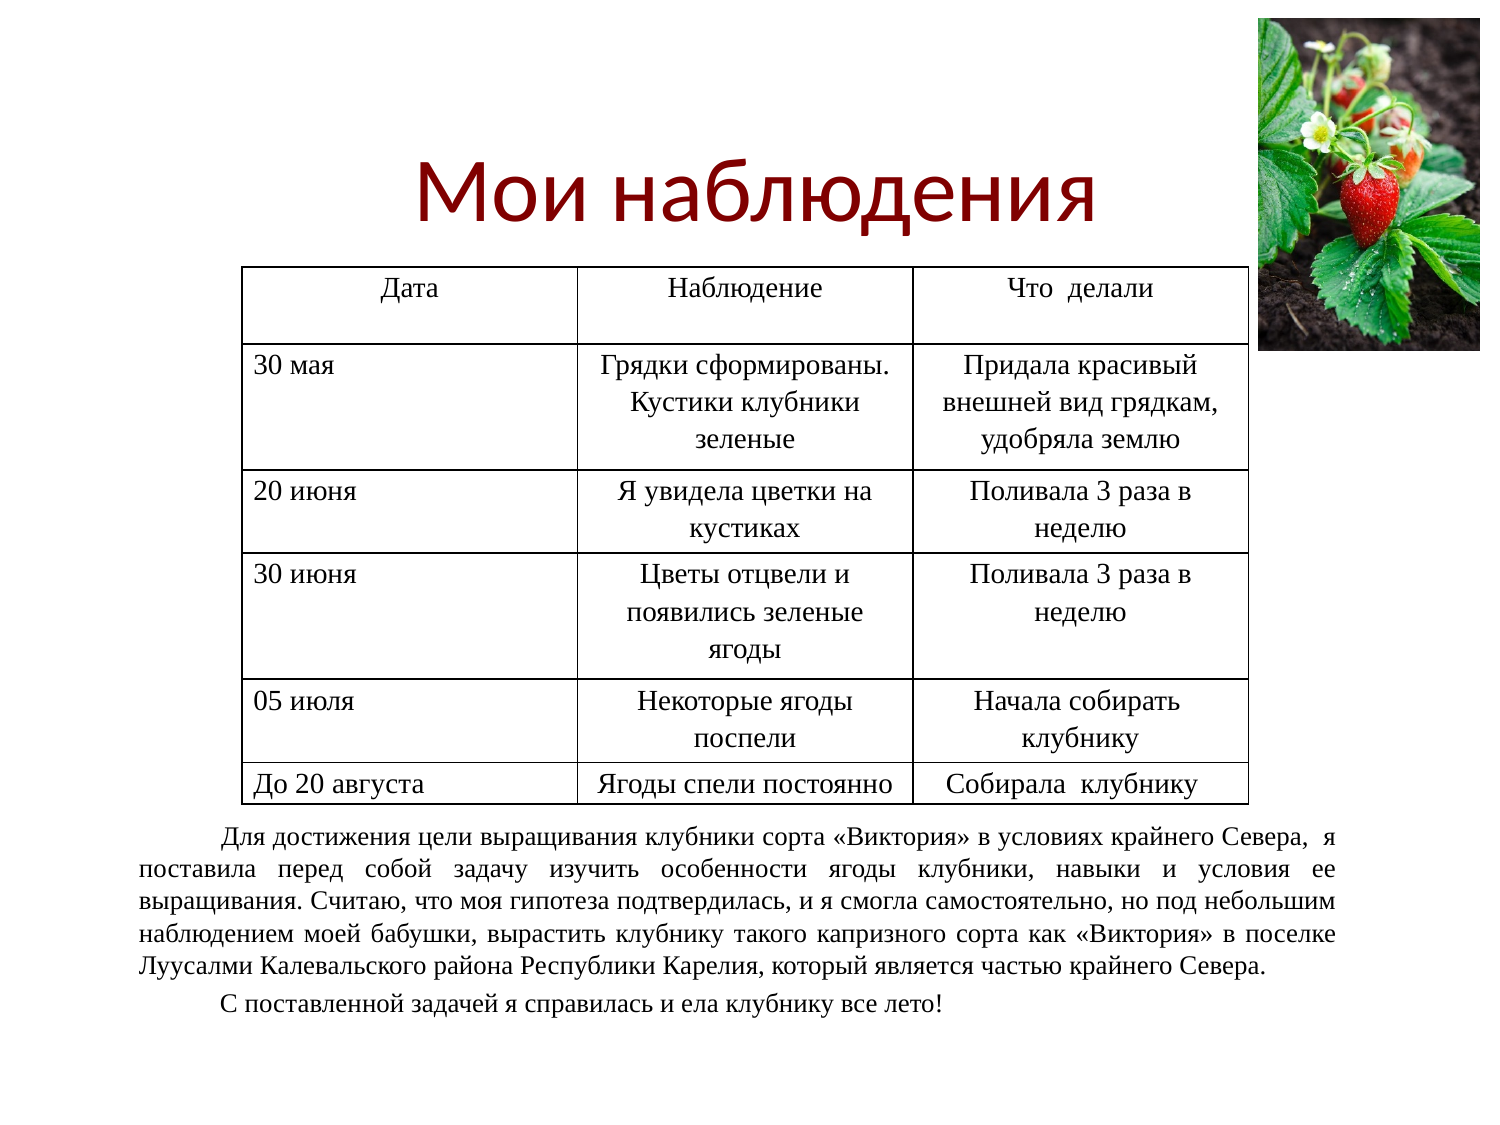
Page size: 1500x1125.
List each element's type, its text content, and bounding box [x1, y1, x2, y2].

table_header Дата [243, 291, 577, 343]
table_cell Поливала 3 раза в неделю [914, 471, 1248, 552]
table_cell Некоторые ягоды поспели [578, 680, 912, 762]
picture [1258, 18, 1480, 351]
table_cell Грядки сформированы. Кустики клубники зеленые [578, 345, 912, 469]
table_header Наблюдение [578, 291, 912, 343]
table_cell До 20 августа [243, 763, 577, 803]
table_cell Поливала 3 раза в неделю [914, 554, 1248, 678]
table_cell Начала собирать клубнику [914, 680, 1248, 762]
subtitle Для достижения цели выращивания клубники сорта «Виктория» в условиях крайнего Севера, я поставила перед собой задачу изучить особенности ягоды клубники, навыки и условия ее выращивания. Считаю, что моя гипотеза подтвердилась, и я смогла самостоятельно, но под небольшим наблюдением моей бабушки, вырастить клубнику такого капризного сорта как «Виктория» в поселке Луусалми Калевальского района Республики Карелия, который является частью крайнего Севера. С поставленной задачей я справилась и ела клубнику все лето! [123, 810, 1353, 1035]
table_cell 30 июня [243, 554, 577, 678]
table_cell Цветы отцвели и появились зеленые ягоды [578, 554, 912, 678]
table_cell Собирала клубнику [914, 763, 1248, 803]
table_cell Ягоды спели постоянно [578, 763, 912, 803]
table_cell Придала красивый внешней вид грядкам, удобряла землю [914, 345, 1248, 469]
title Мои наблюдения [112, 78, 1235, 291]
table_cell Я увидела цветки на кустиках [578, 471, 912, 552]
table_cell 30 мая [243, 345, 577, 469]
table_cell 05 июля [243, 680, 577, 762]
table_header Что делали [914, 268, 1248, 343]
table_cell 20 июня [243, 471, 577, 552]
